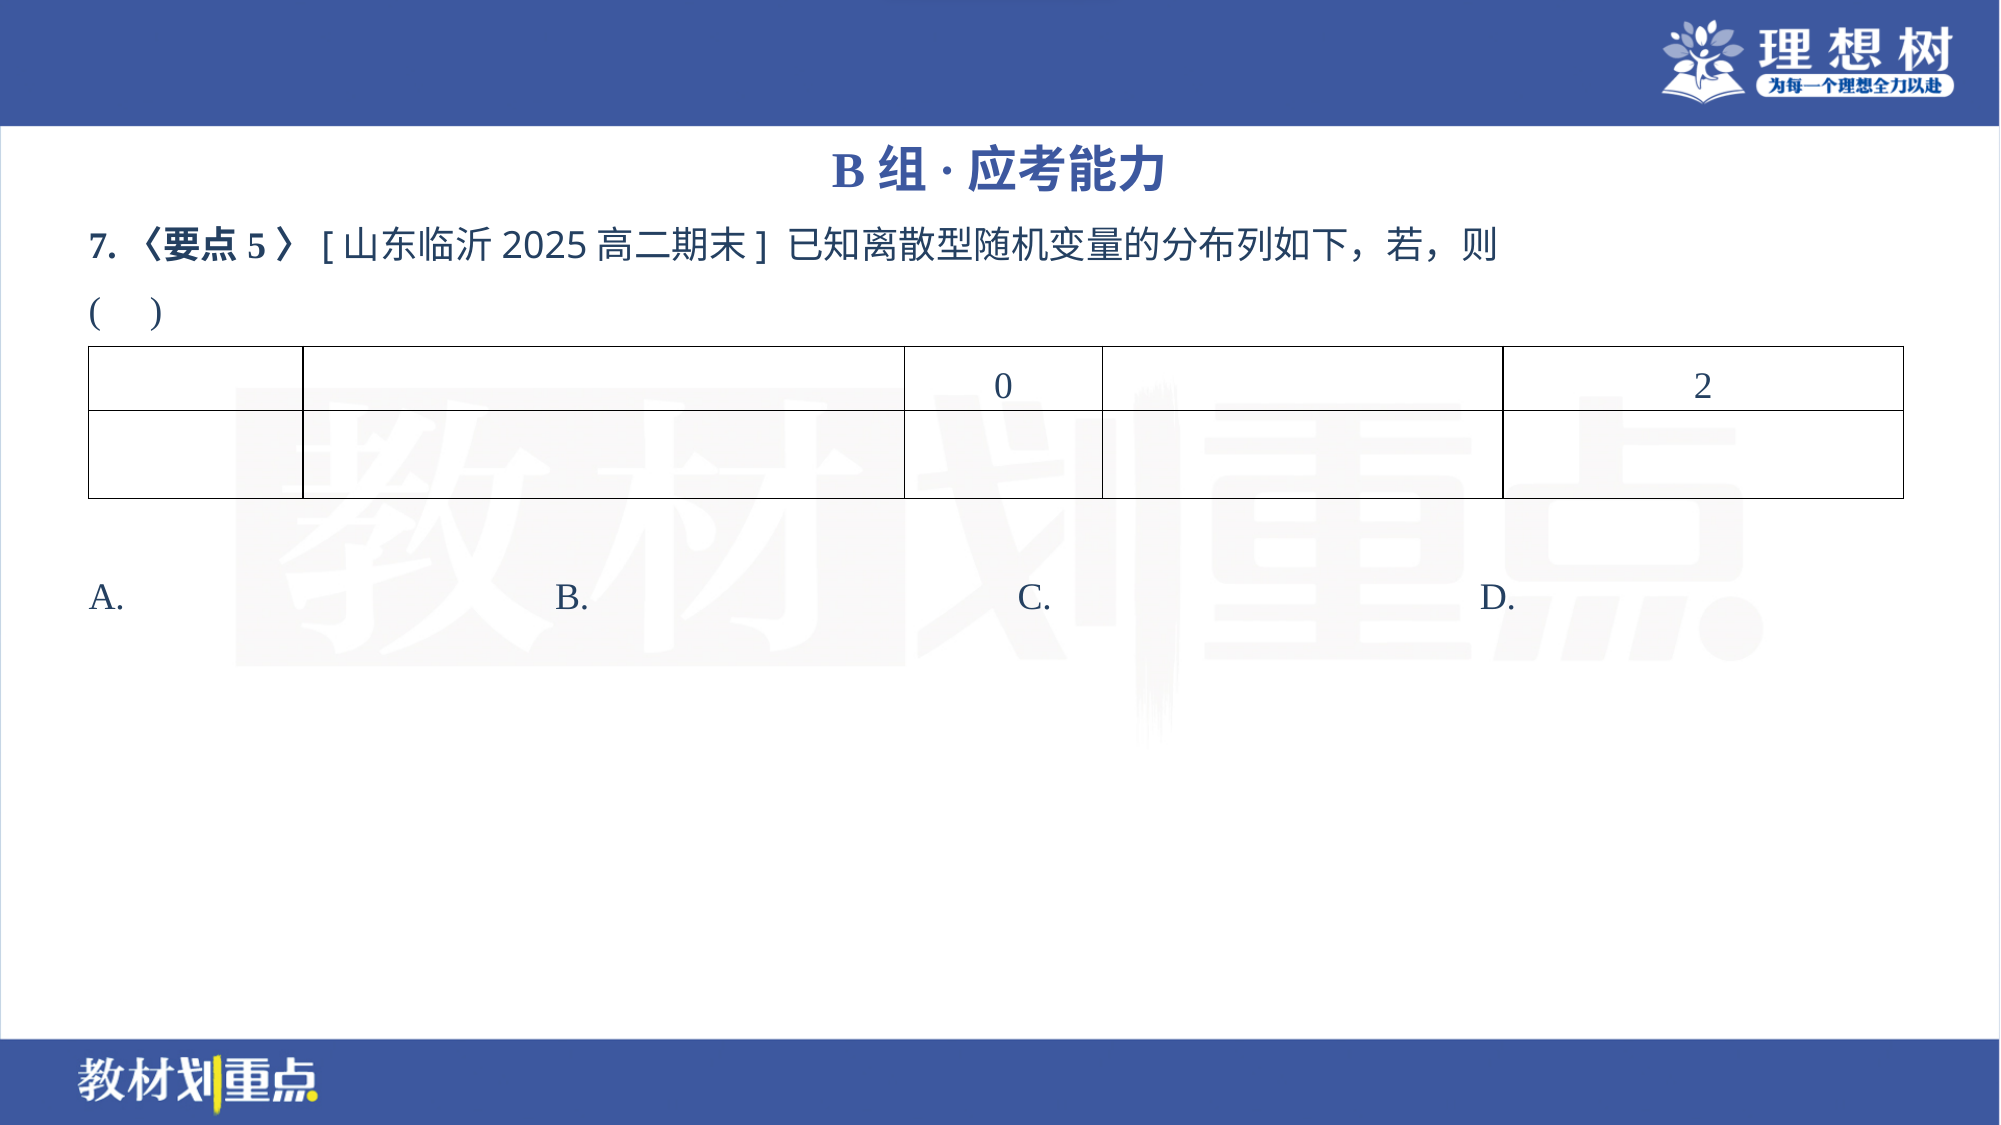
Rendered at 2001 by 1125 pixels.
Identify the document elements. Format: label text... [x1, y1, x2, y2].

picture [0, 0, 2000, 1125]
text_box B组·应考能力 [88, 135, 1911, 196]
